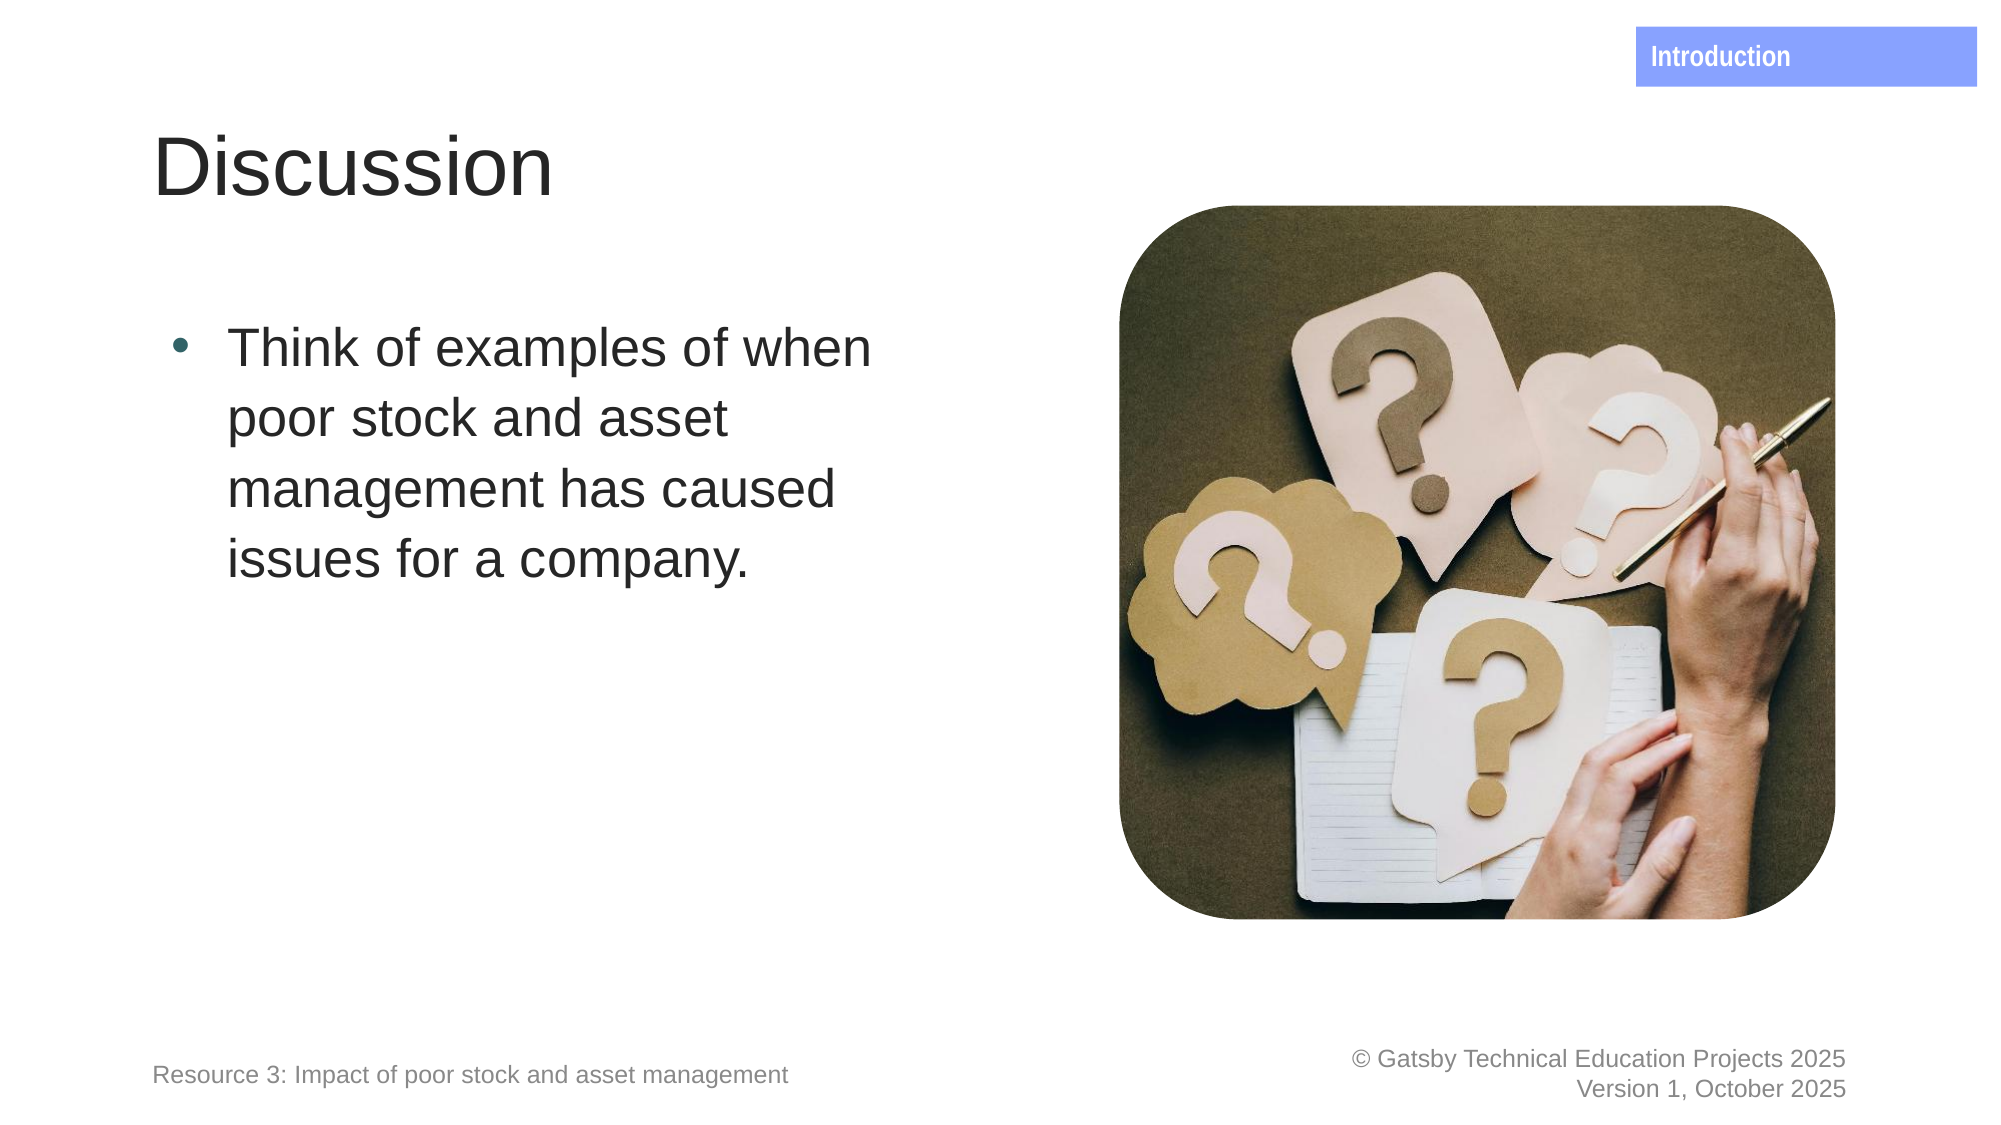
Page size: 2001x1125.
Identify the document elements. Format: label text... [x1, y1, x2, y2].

list Introduction [1636, 26, 1978, 87]
picture [1119, 205, 1836, 920]
list Resource 3: Impact of poor stock and asset management [137, 1042, 829, 1103]
list Think of examples of when poor stock and asset management has caused issues for a company. [137, 299, 963, 1014]
title Discussion [137, 59, 1863, 278]
